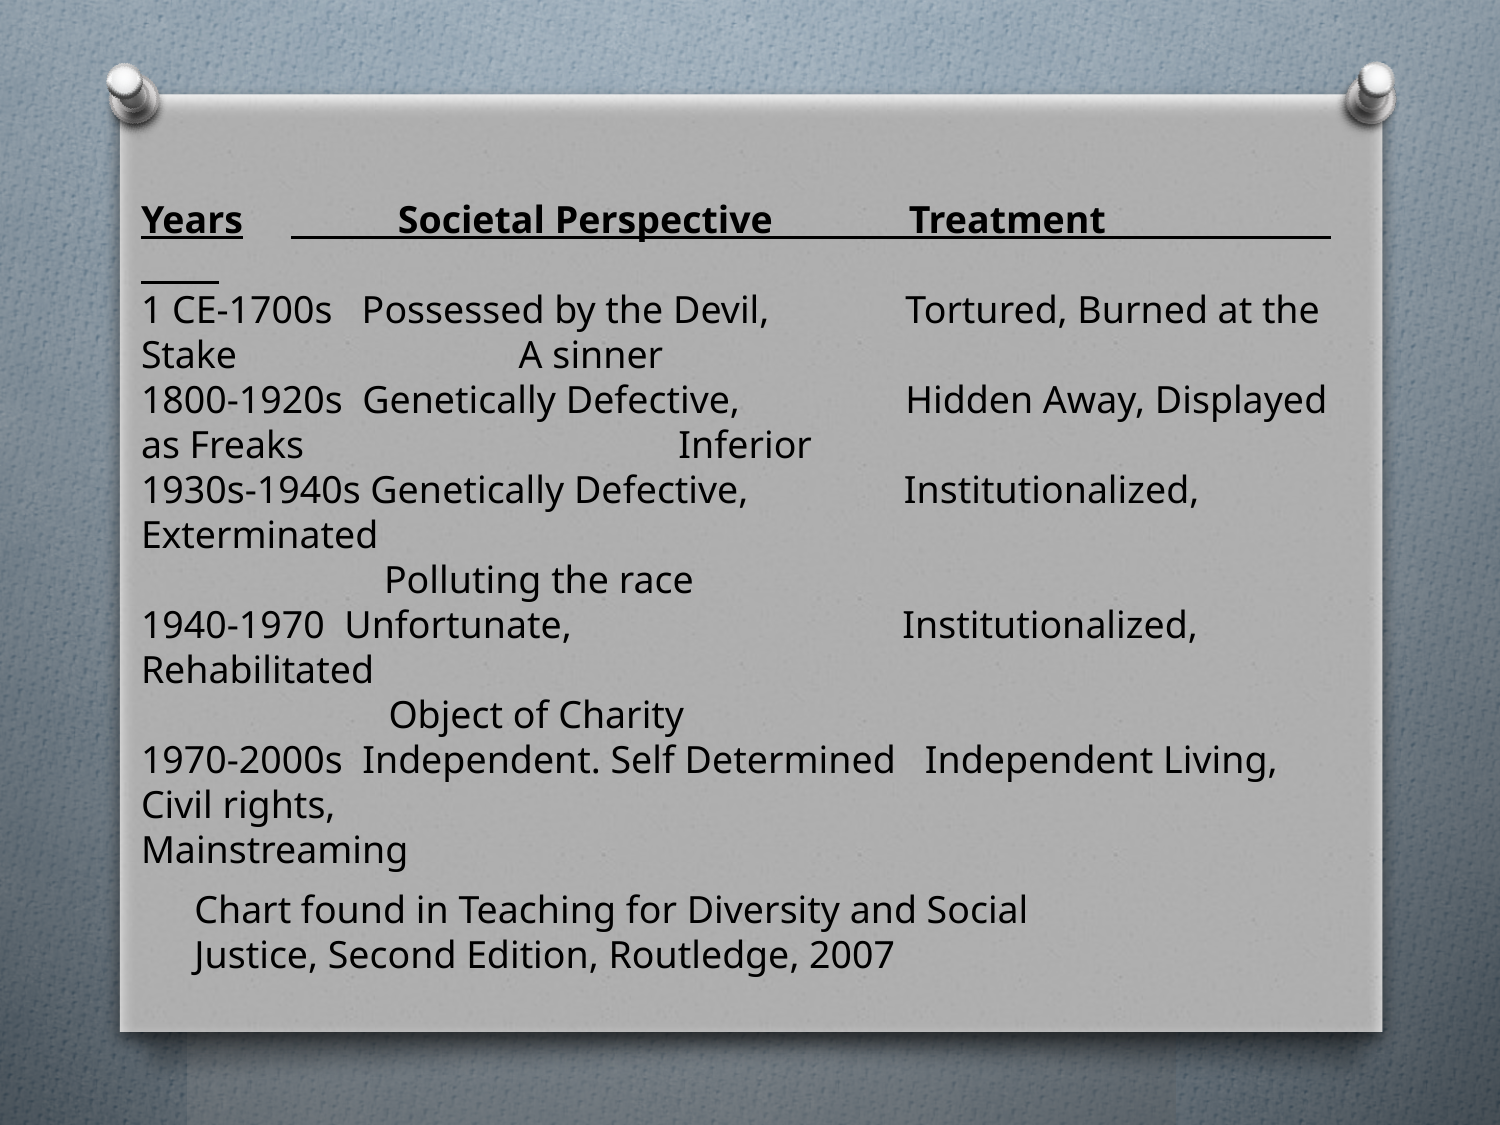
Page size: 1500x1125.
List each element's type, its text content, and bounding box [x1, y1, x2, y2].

text_box Chart found in Teaching for Diversity and Social Justice, Second Edition, Routledge, 2007 [179, 879, 1139, 984]
picture [1317, 35, 1439, 156]
text_box Years Societal Perspective Treatment 1 CE-1700s Possessed by the Devil, Tortured, Burned at the Stake A sinner 1800-1920s Genetically Defective, Hidden Away, Displayed as Freaks Inferior 1930s-1940s Genetically Defective, Institutionalized, Exterminated Polluting the race 1940-1970 Unfortunate, Institutionalized, Rehabilitated Object of Charity 1970-2000s Independent. Self Determined Independent Living, Civil rights, Mainstreaming [126, 188, 1355, 879]
picture [75, 29, 198, 153]
